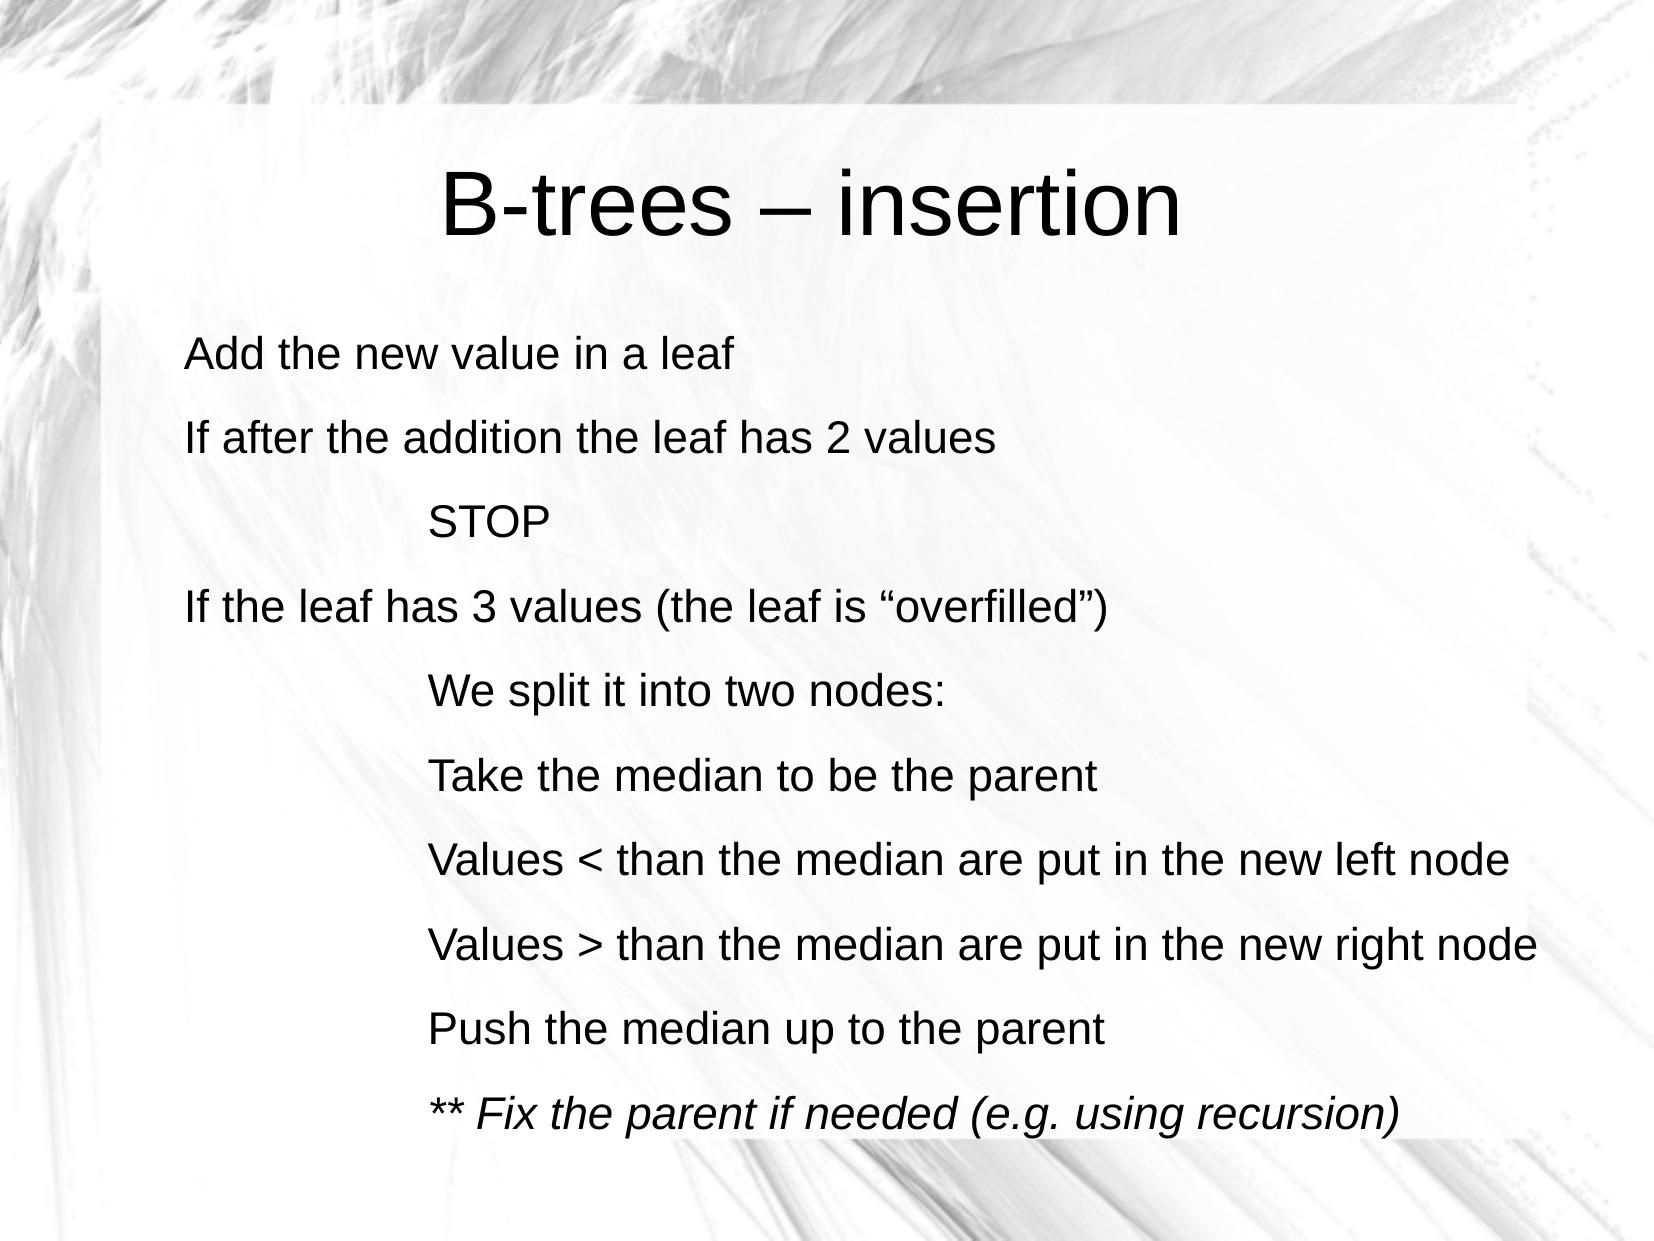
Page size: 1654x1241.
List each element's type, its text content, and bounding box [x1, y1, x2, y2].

picture [0, 0, 1654, 1241]
title B-trees – insertion [118, 93, 1506, 299]
list Add the new value in a leaf If after the addition the leaf has 2 values STOP If the leaf has 3 values (the leaf is “overfilled”) We split it into two nodes: Take the median to be the parent Values < than the median are put in the new left node Values > than the median are put in the new right node Push the median up to the parent ** Fix the parent if needed (e.g. using recursion) [118, 319, 1571, 1109]
